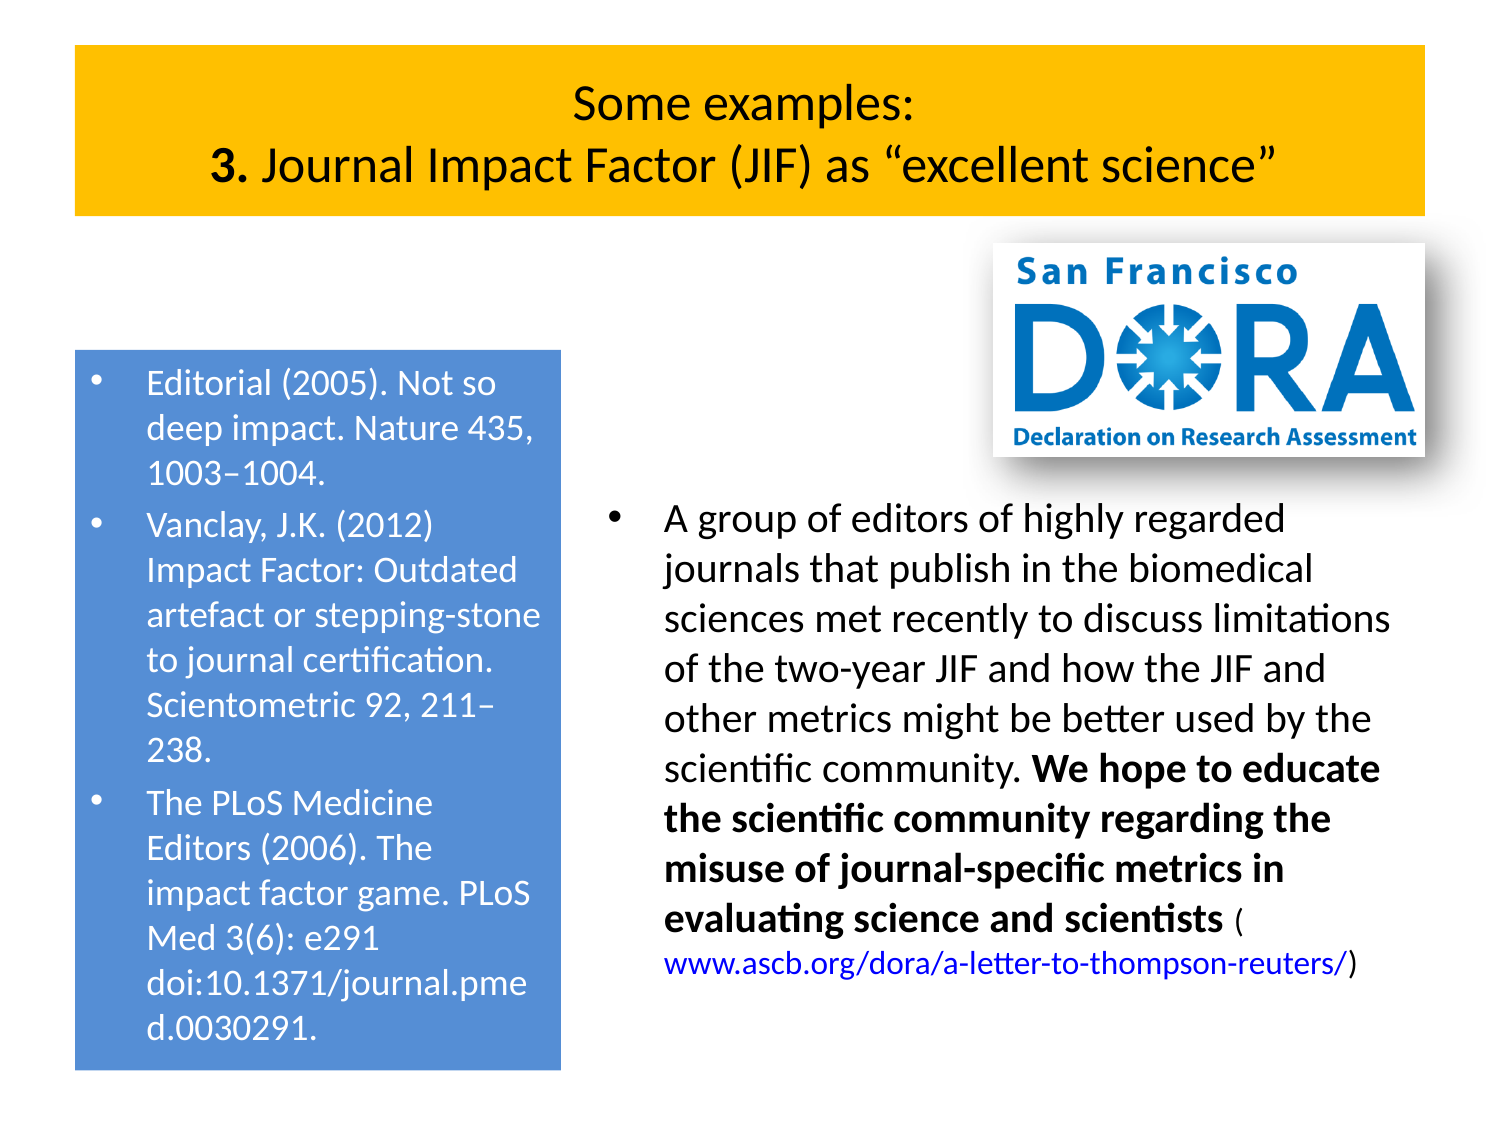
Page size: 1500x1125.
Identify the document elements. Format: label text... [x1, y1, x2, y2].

picture [992, 243, 1426, 457]
list Editorial (2005). Not so deep impact. Nature 435, 1003–1004. Vanclay, J.K. (2012) Impact Factor: Outdated artefact or stepping-stone to journal certification. Scientometric 92, 211–238. The PLoS Medicine Editors (2006). The impact factor game. PLoS Med 3(6): e291 doi:10.1371/journal.pmed.0030291. [75, 349, 561, 1071]
text_box A group of editors of highly regarded journals that publish in the biomedical sciences met recently to discuss limitations of the two-year JIF and how the JIF and other metrics might be better used by the scientific community. We hope to educate the scientific community regarding the misuse of journal-specific metrics in evaluating science and scientists (www.ascb.org/dora/a-letter-to-thompson-reuters/) [592, 483, 1420, 992]
text_box Some examples: 3. Journal Impact Factor (JIF) as “excellent science” [74, 45, 1425, 217]
